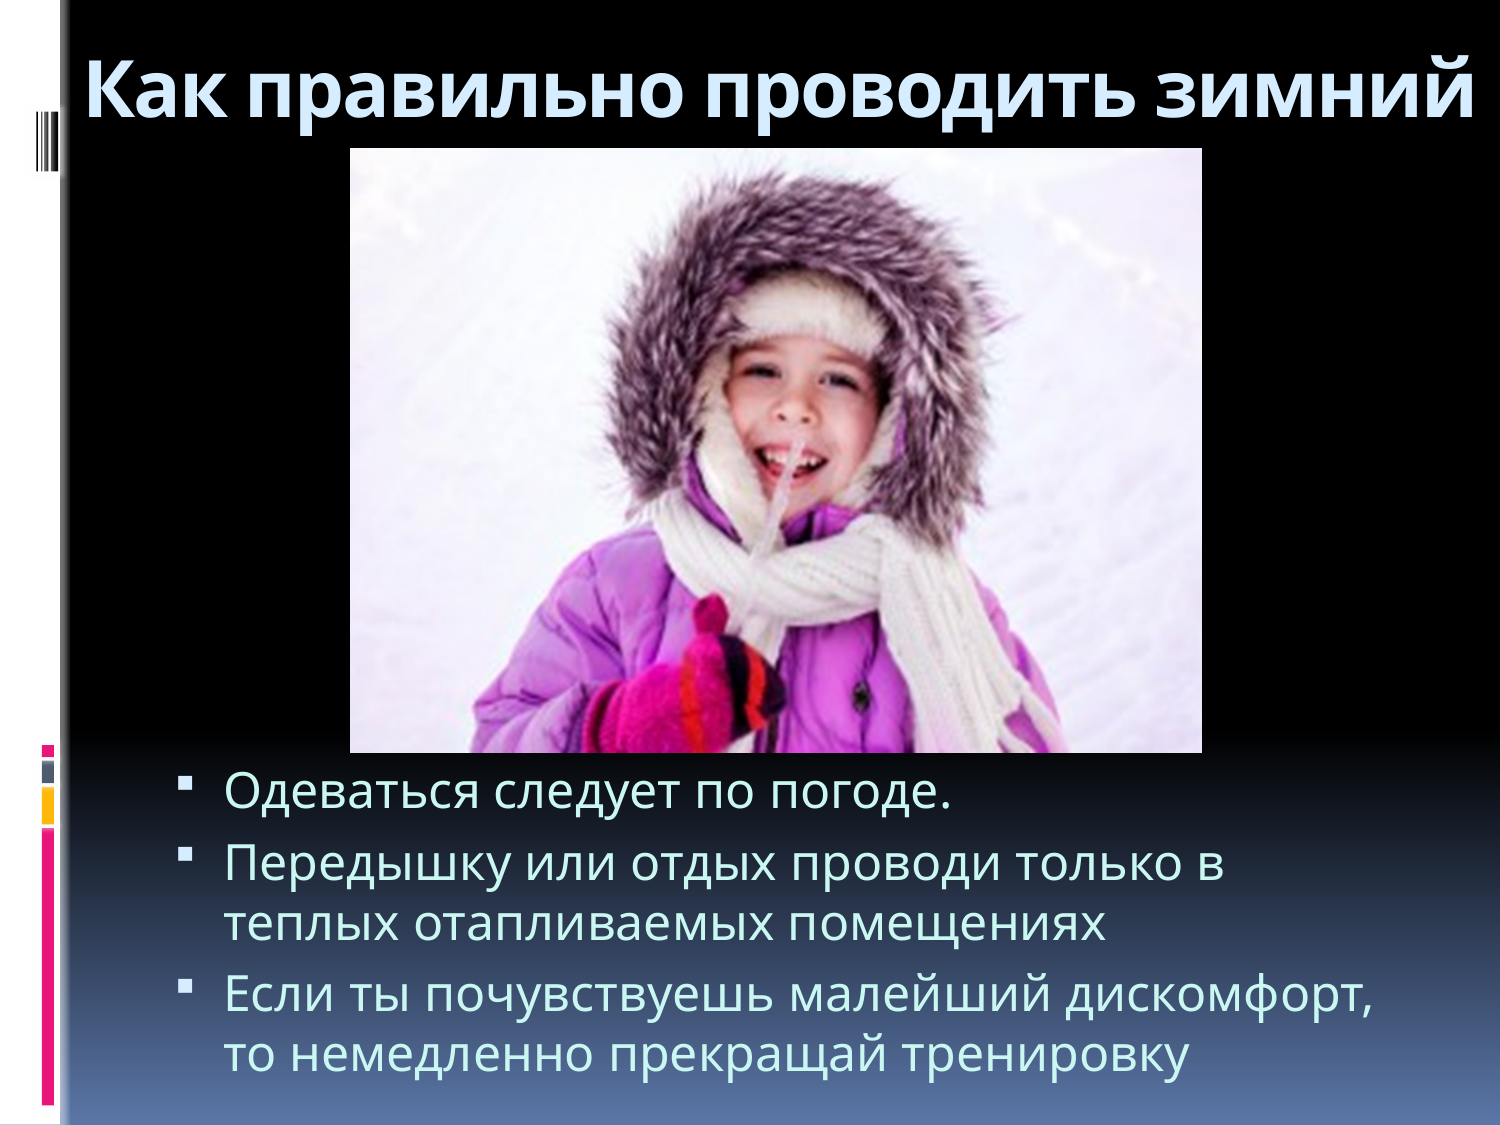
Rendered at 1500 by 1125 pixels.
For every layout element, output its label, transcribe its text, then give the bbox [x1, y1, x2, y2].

list Одеваться следует по погоде. Передышку или отдых проводи только в теплых отапливаемых помещениях Если ты почувствуешь малейший дискомфорт, то немедленно прекращай тренировку [150, 751, 1425, 1094]
picture [350, 148, 1202, 753]
title Как правильно проводить зимний отдых [58, 30, 1500, 149]
